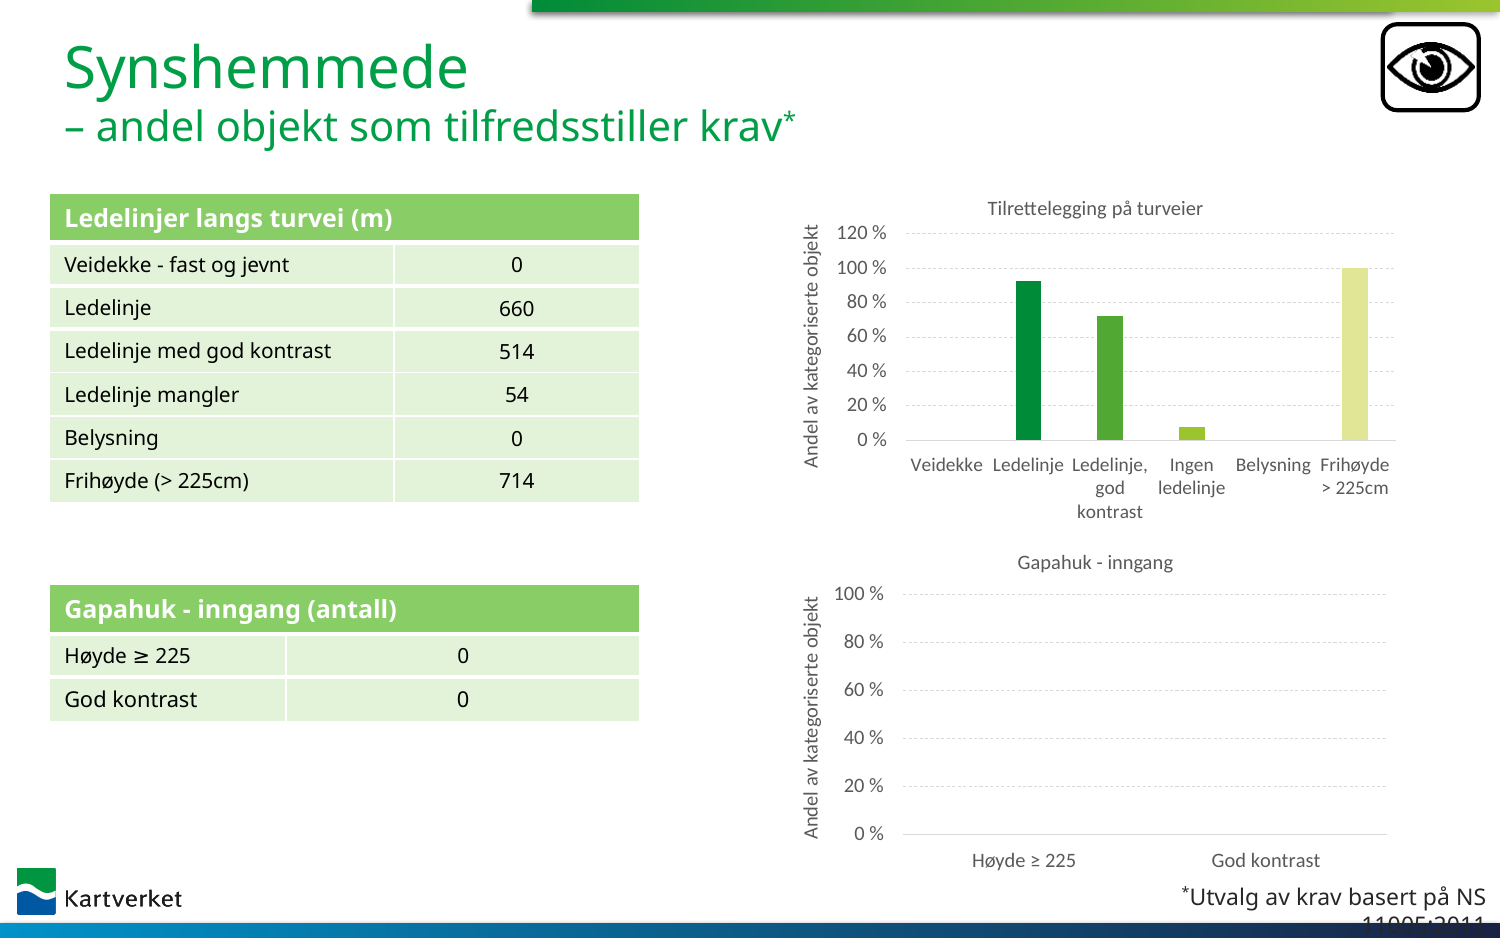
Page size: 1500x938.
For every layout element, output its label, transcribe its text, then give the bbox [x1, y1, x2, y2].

table_cell Frihøyde (> 225cm) [50, 460, 393, 502]
table_cell 0 [395, 245, 639, 284]
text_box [1382, 24, 1480, 111]
text_box *Utvalg av krav basert på NS 11005:2011 [1068, 873, 1500, 938]
table_cell Ledelinje med god kontrast [50, 331, 393, 372]
table_header Gapahuk - inngang (antall) [50, 585, 639, 632]
picture [791, 541, 1400, 880]
table_cell 0 [395, 417, 639, 458]
table_cell 54 [395, 373, 639, 415]
table_cell Belysning [50, 417, 393, 458]
picture [791, 187, 1400, 526]
table_cell 714 [395, 460, 639, 502]
table_cell Veidekke - fast og jevnt [50, 245, 393, 284]
table_cell 660 [395, 288, 639, 327]
table_cell 514 [395, 331, 639, 372]
table_cell Høyde ≥ 225 [50, 636, 285, 675]
table_cell God kontrast [50, 679, 285, 721]
table_cell 0 [287, 679, 639, 721]
text_box Synshemmede – andel objekt som tilfredsstiller krav* [49, 24, 1431, 158]
table_header Ledelinjer langs turvei (m) [50, 194, 639, 240]
table_cell Ledelinje mangler [50, 373, 393, 415]
table_cell Ledelinje [50, 288, 393, 327]
table_cell 0 [287, 636, 639, 675]
